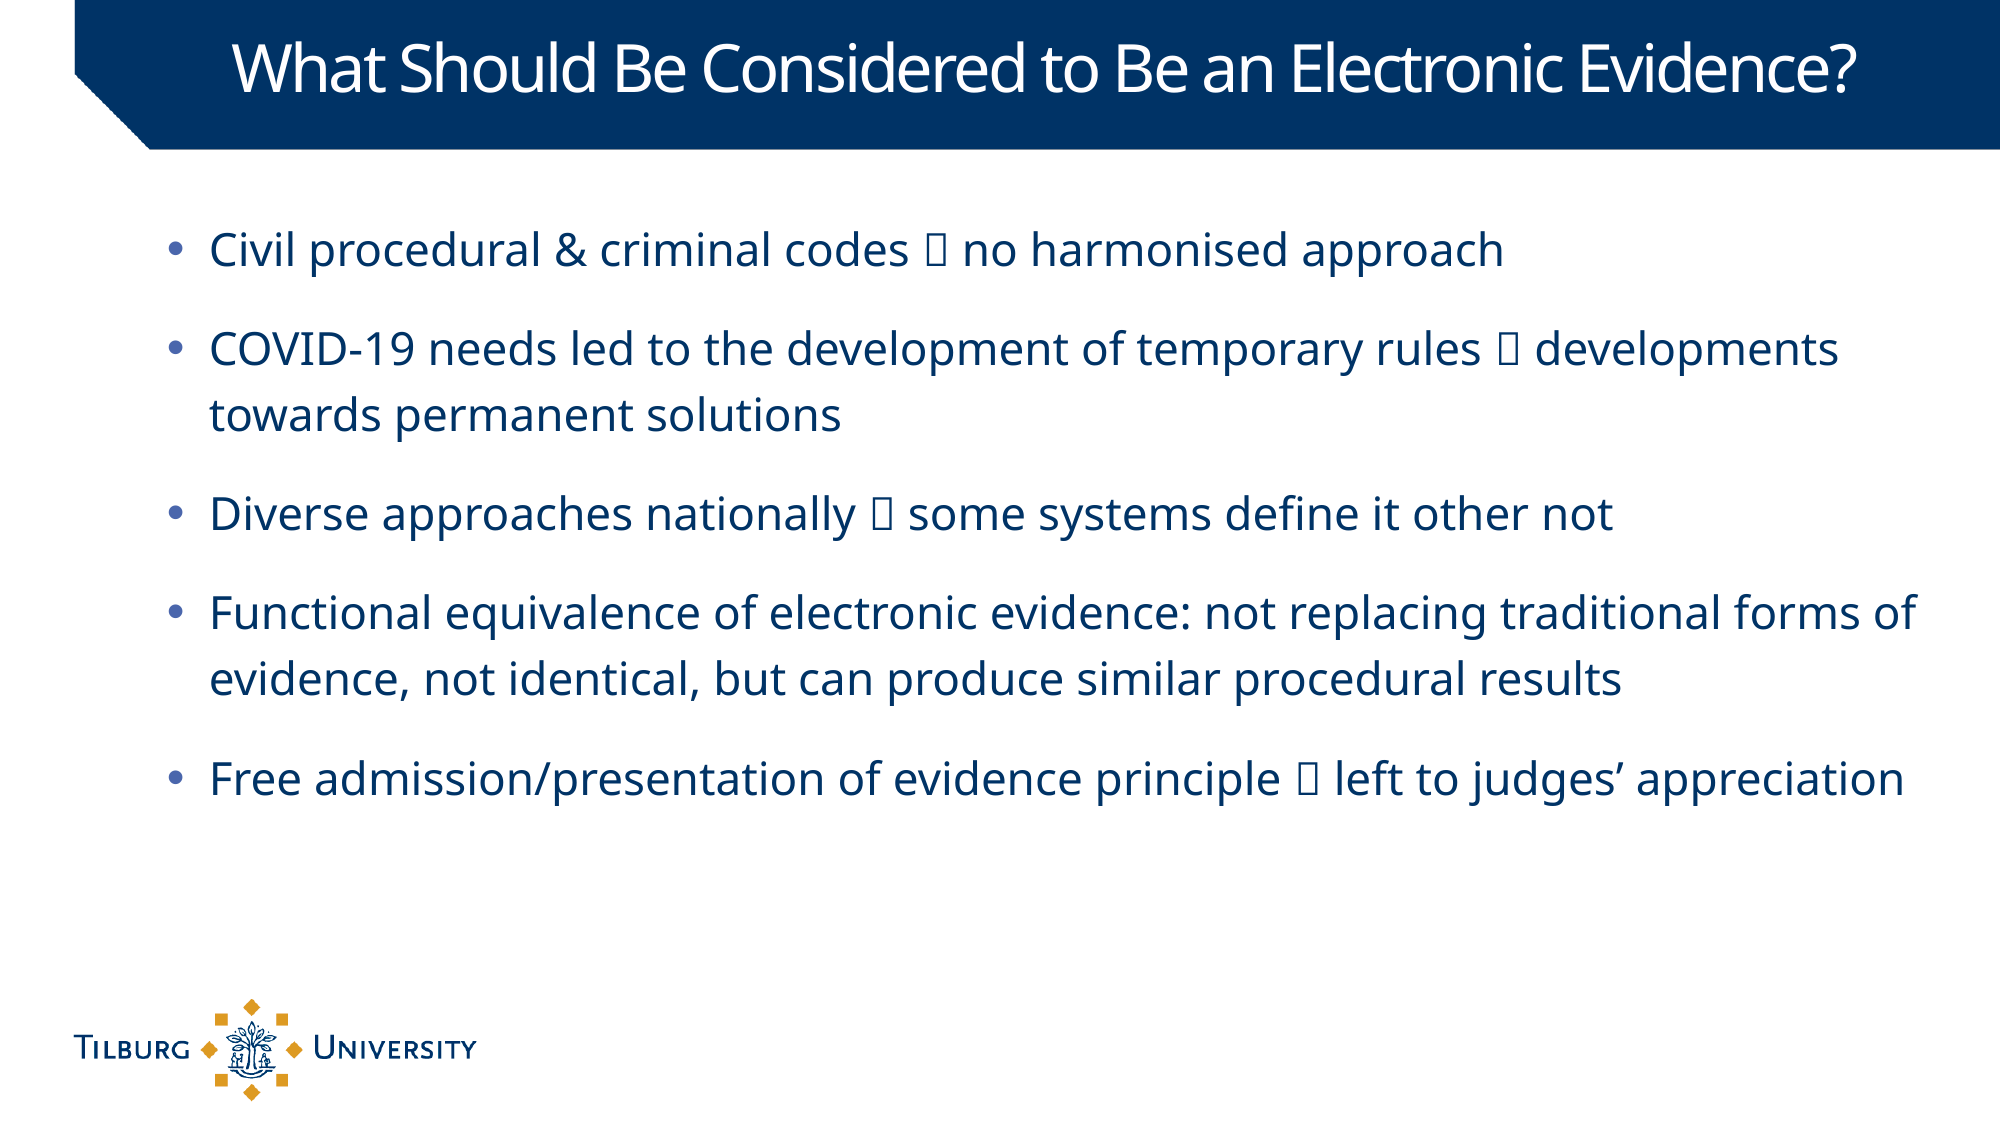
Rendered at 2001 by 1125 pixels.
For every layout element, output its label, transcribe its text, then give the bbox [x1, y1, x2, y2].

title What Should Be Considered to Be an Electronic Evidence? [120, 0, 1970, 142]
list Civil procedural & criminal codes  no harmonised approach COVID-19 needs led to the development of temporary rules  developments towards permanent solutions Diverse approaches nationally  some systems define it other not Functional equivalence of electronic evidence: not replacing traditional forms of evidence, not identical, but can produce similar procedural results Free admission/presentation of evidence principle  left to judges’ appreciation [151, 209, 1970, 1010]
picture [74, 0, 2000, 150]
picture [0, 974, 2001, 1125]
